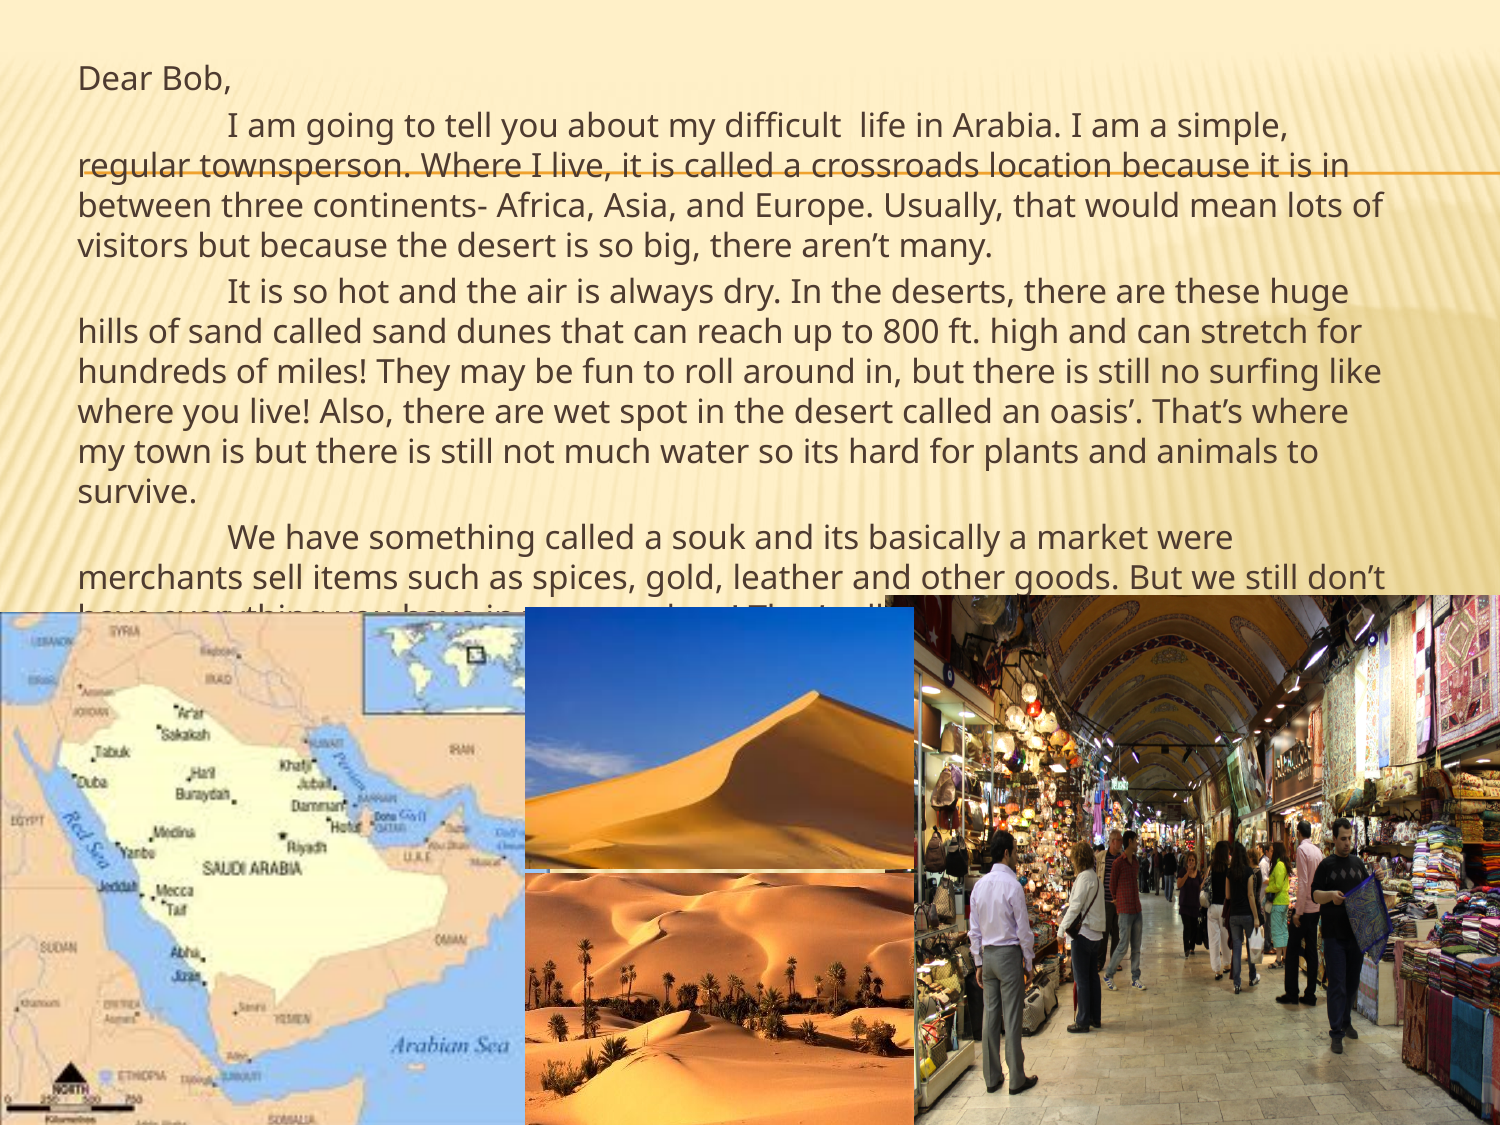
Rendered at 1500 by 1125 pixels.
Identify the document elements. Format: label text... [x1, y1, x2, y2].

picture [0, 595, 1500, 1125]
list Dear Bob, I am going to tell you about my difficult life in Arabia. I am a simple, regular townsperson. Where I live, it is called a crossroads location because it is in between three continents- Africa, Asia, and Europe. Usually, that would mean lots of visitors but because the desert is so big, there aren’t many. It is so hot and the air is always dry. In the deserts, there are these huge hills of sand called sand dunes that can reach up to 800 ft. high and can stretch for hundreds of miles! They may be fun to roll around in, but there is still no surfing like where you live! Also, there are wet spot in the desert called an oasis’. That’s where my town is but there is still not much water so its hard for plants and animals to survive. We have something called a souk and its basically a market were merchants sell items such as spices, gold, leather and other goods. But we still don’t have everything you have in your markets! That’s all for right now so bye! [62, 50, 1413, 606]
